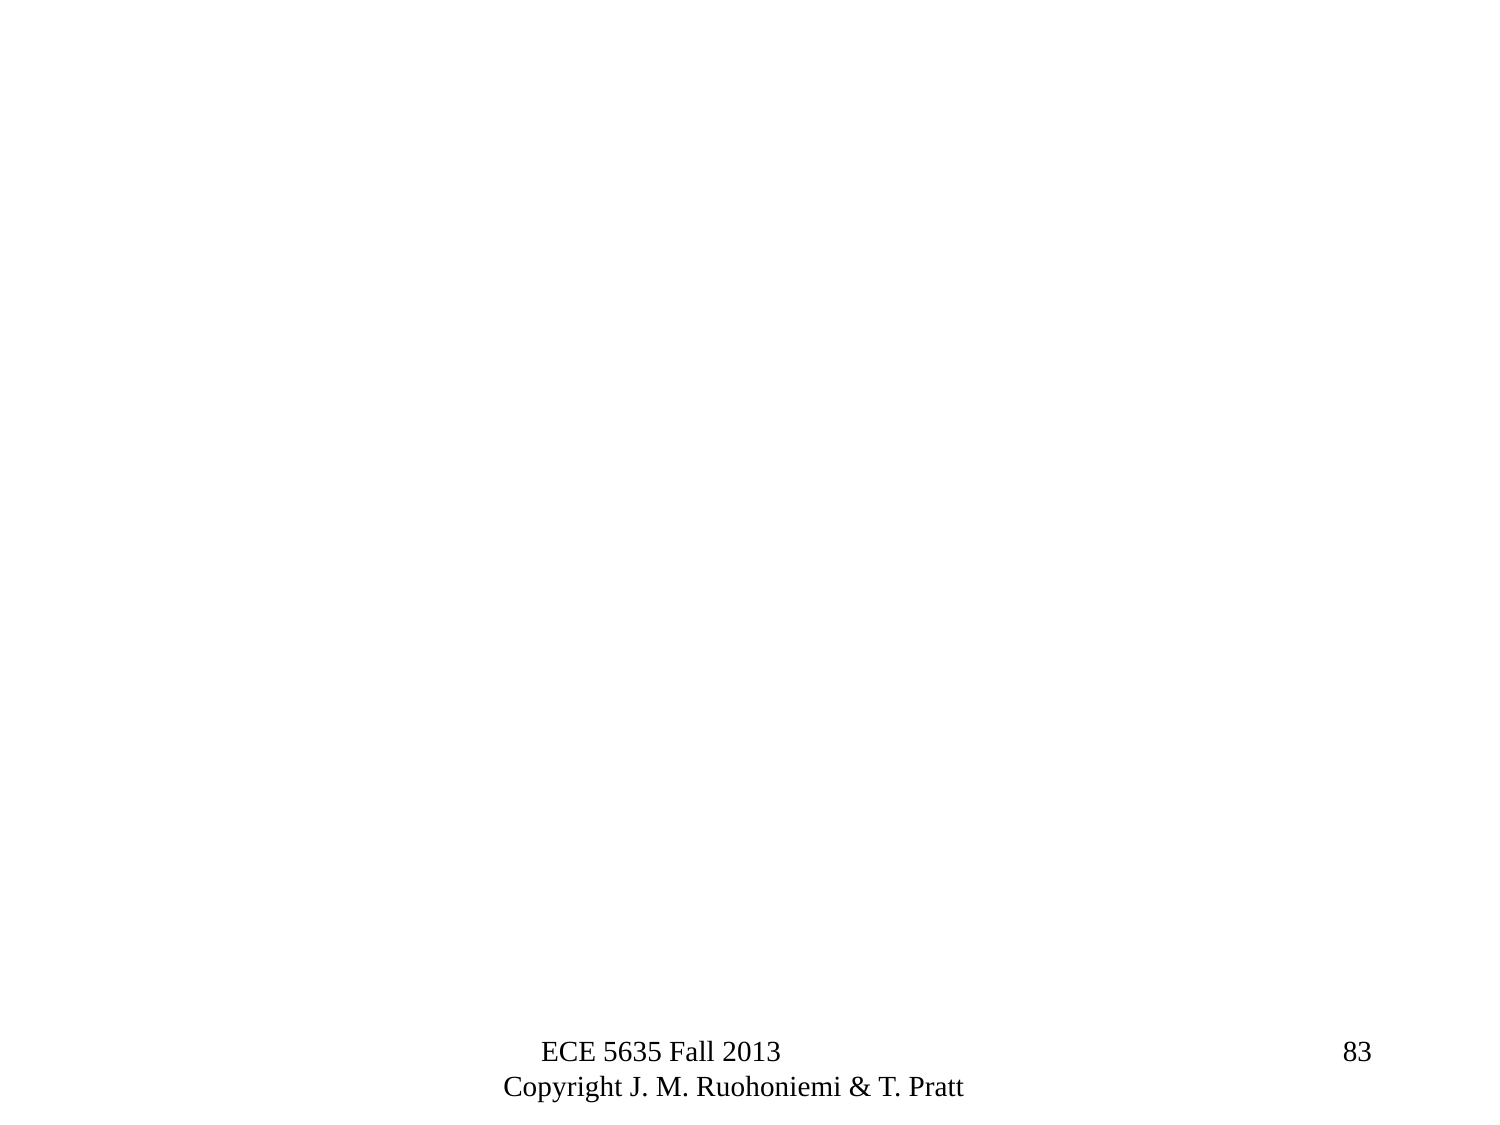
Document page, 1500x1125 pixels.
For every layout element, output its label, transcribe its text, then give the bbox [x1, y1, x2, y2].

slide_number 83 [1074, 1024, 1388, 1101]
footer ECE 5635 Fall 2013 Copyright J. M. Ruohoniemi & T. Pratt [487, 1024, 988, 1101]
